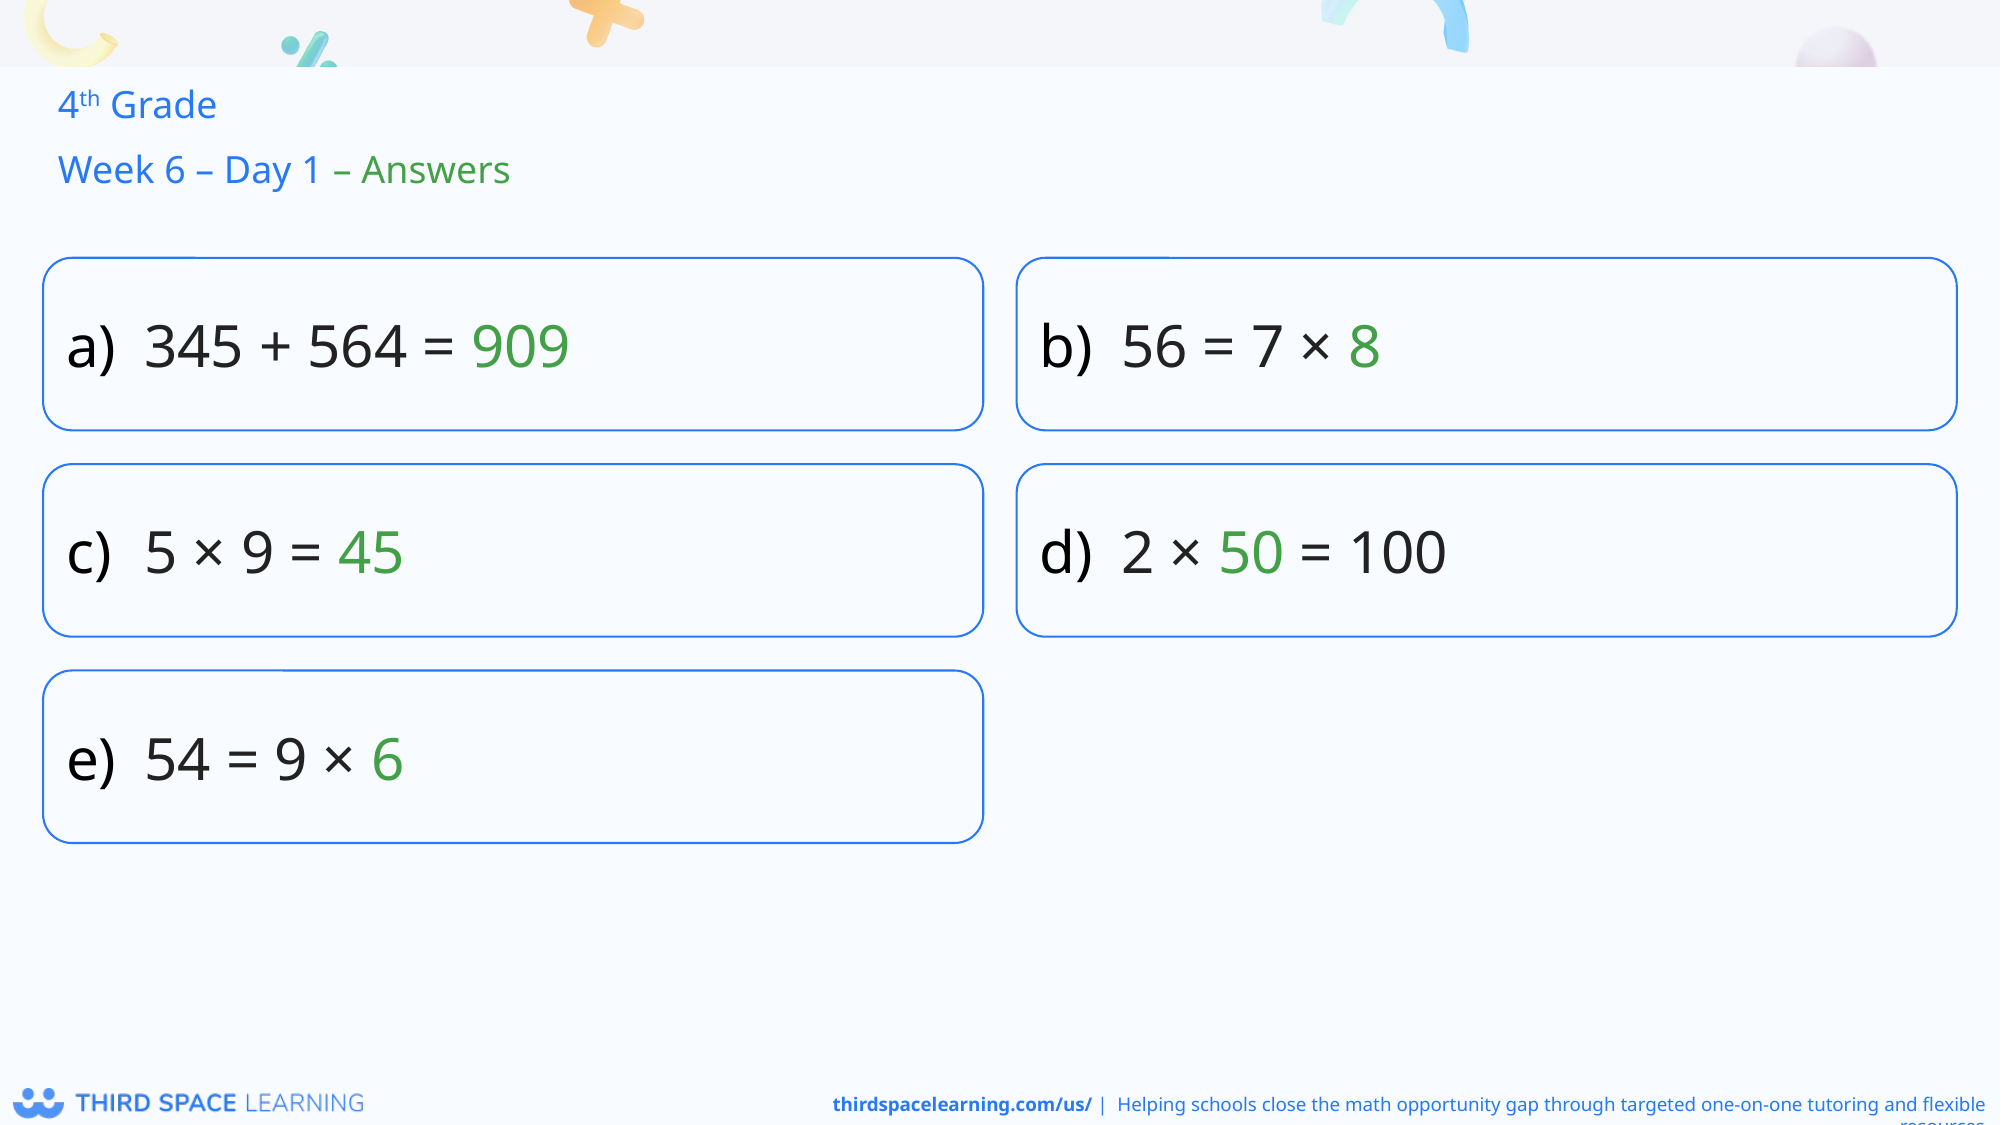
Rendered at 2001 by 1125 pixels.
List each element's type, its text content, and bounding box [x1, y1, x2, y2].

list 54 = 9 × 6 [129, 684, 962, 829]
text_box 4th Grade Week 6 – Day 1 – Answers [43, 73, 705, 212]
list 345 + 564 = 909 [129, 272, 962, 416]
picture [13, 1088, 365, 1119]
list 2 × 50 = 100 [1106, 478, 1939, 623]
list 56 = 7 × 8 [1106, 272, 1939, 416]
picture [0, 0, 2000, 67]
list 5 × 9 = 45 [129, 478, 962, 623]
